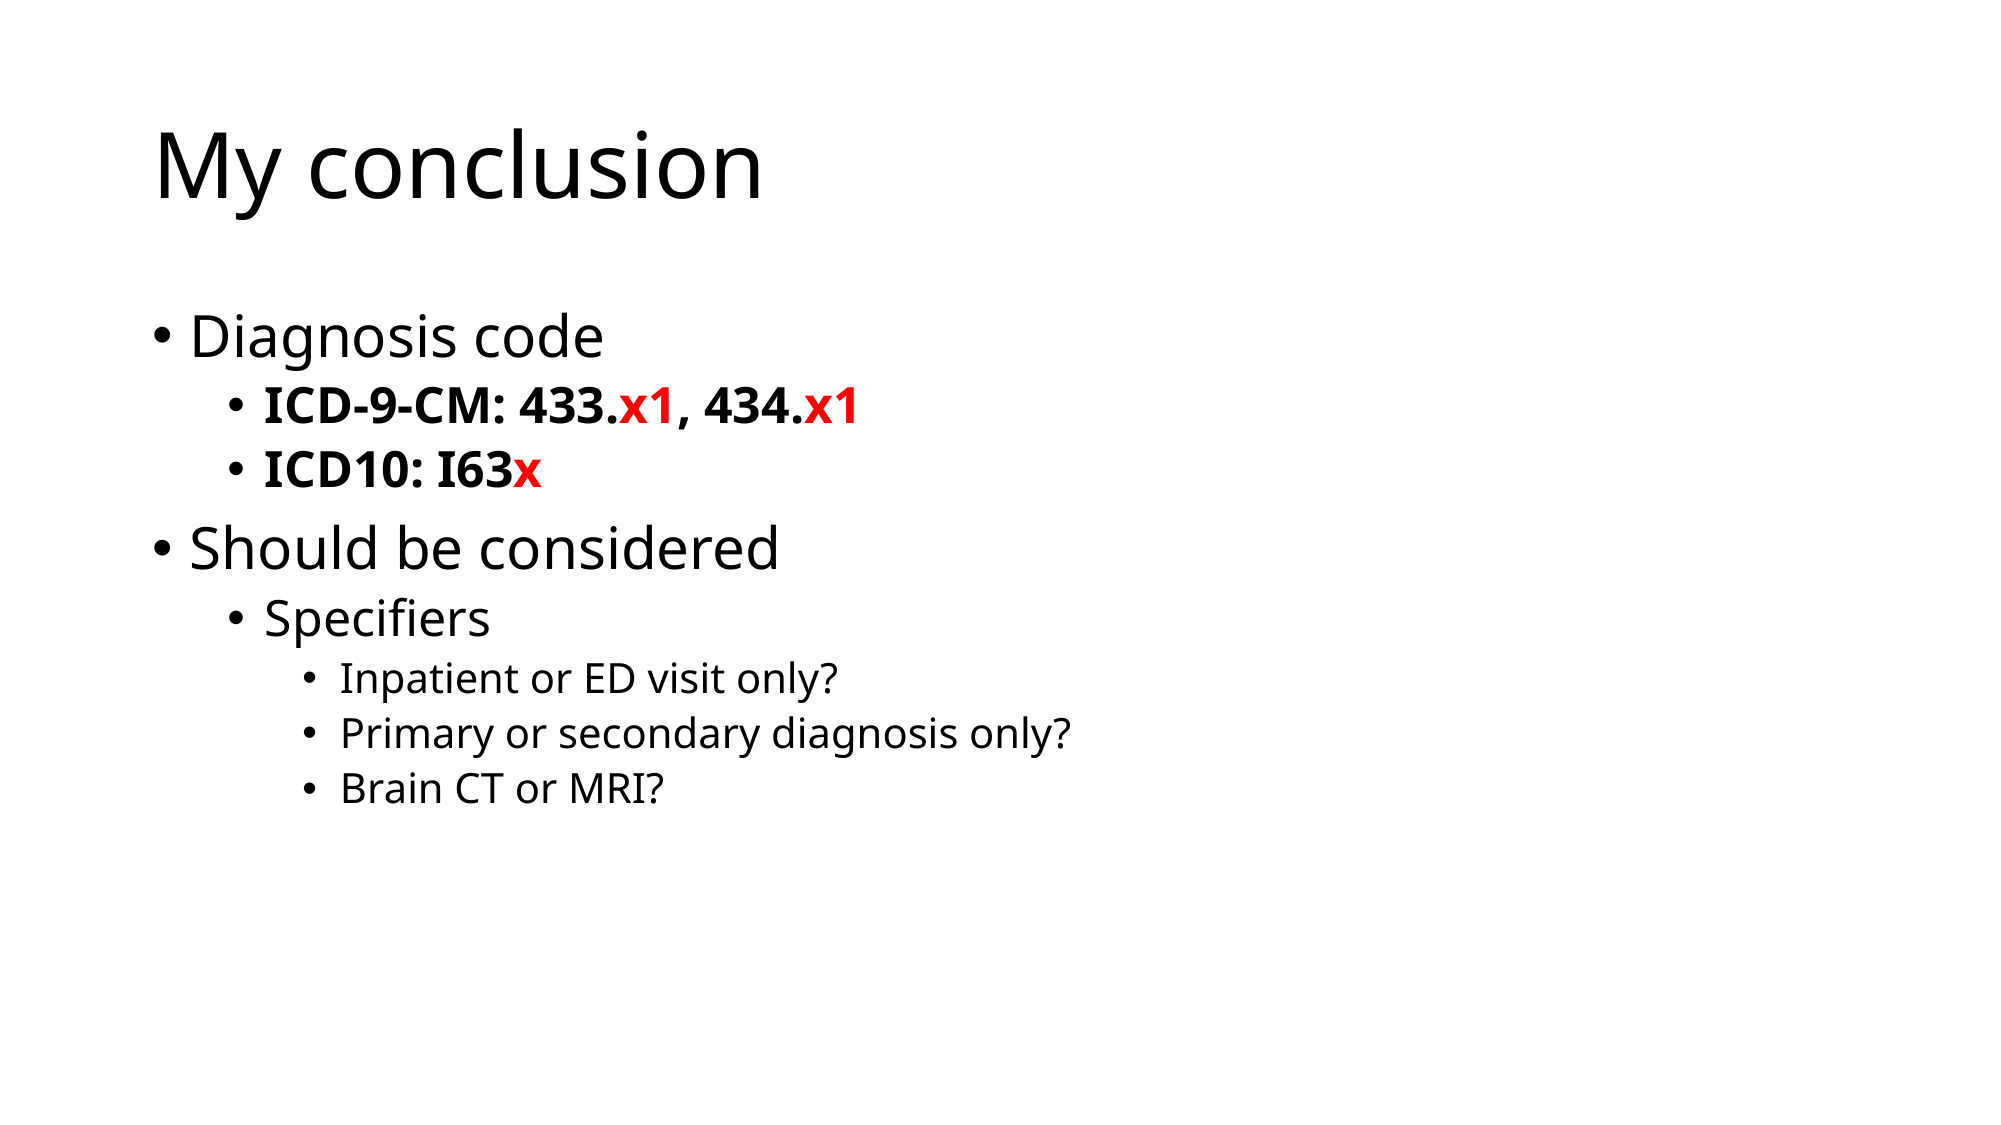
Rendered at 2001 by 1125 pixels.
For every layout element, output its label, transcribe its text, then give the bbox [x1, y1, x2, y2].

title My conclusion [137, 59, 1863, 278]
list Diagnosis code ICD-9-CM: 433.x1, 434.x1 ICD10: I63x Should be considered Specifiers Inpatient or ED visit only? Primary or secondary diagnosis only? Brain CT or MRI? [137, 299, 1863, 1014]
